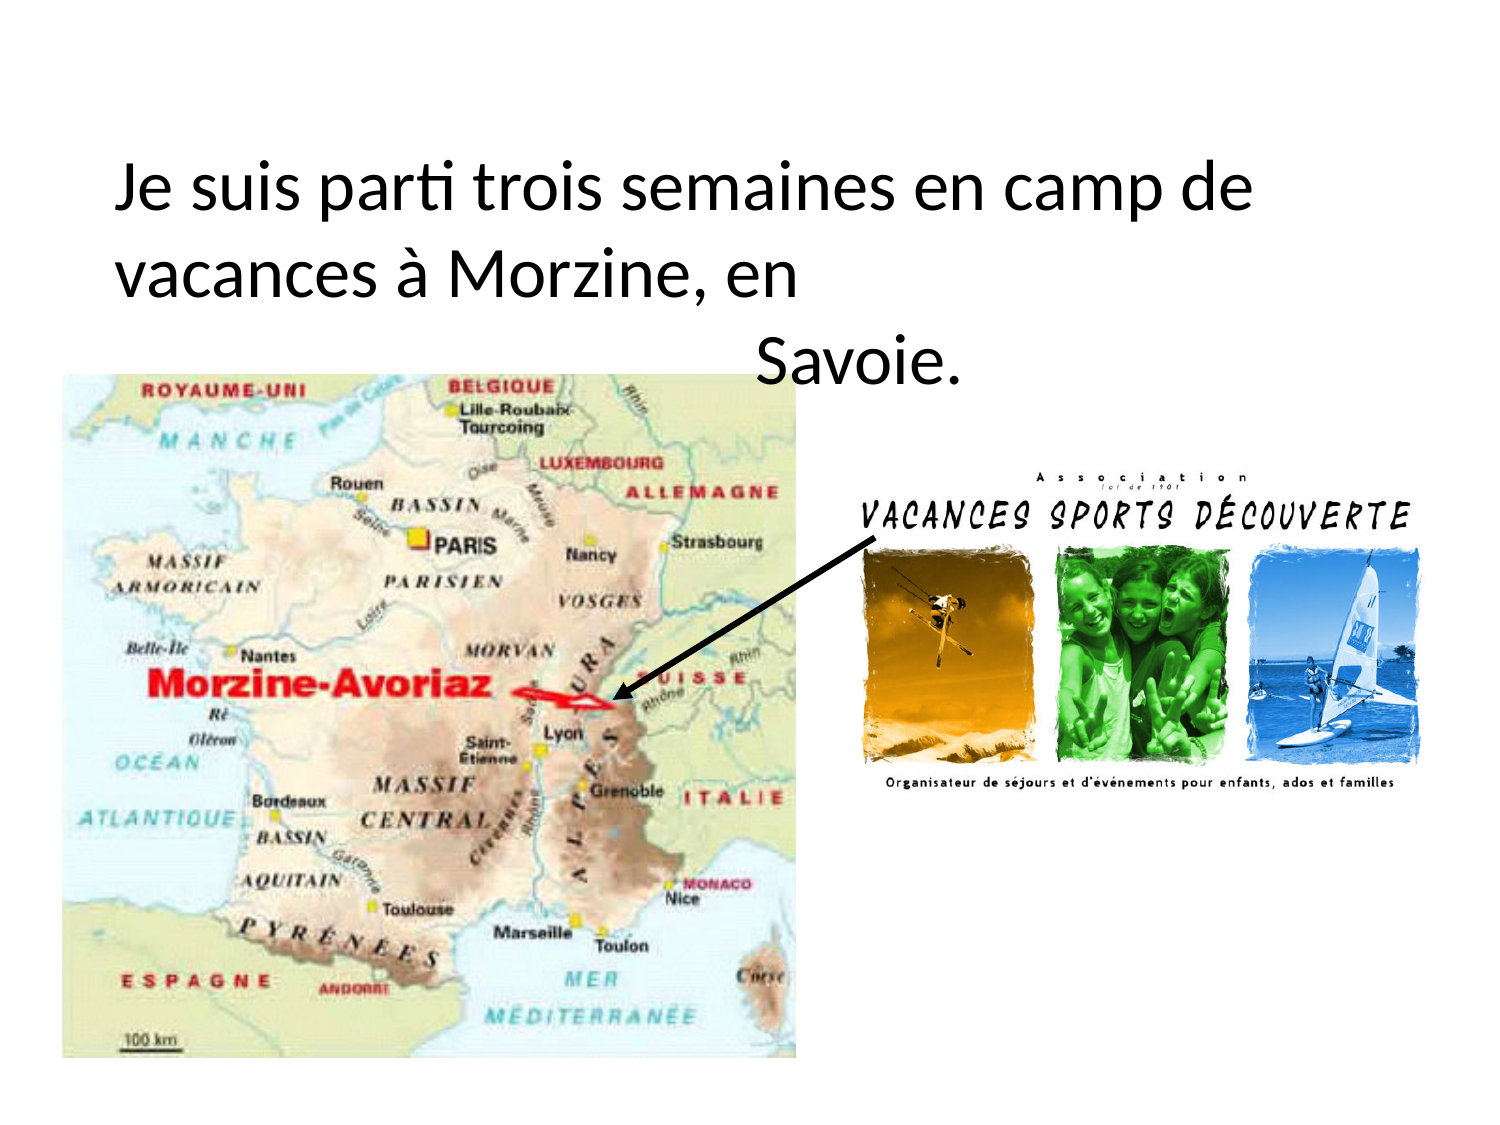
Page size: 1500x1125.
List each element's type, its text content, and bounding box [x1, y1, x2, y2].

picture [849, 462, 1430, 796]
picture [62, 374, 796, 1058]
title Je suis parti trois semaines en camp de vacances à Morzine, en Savoie. [99, 99, 1388, 438]
